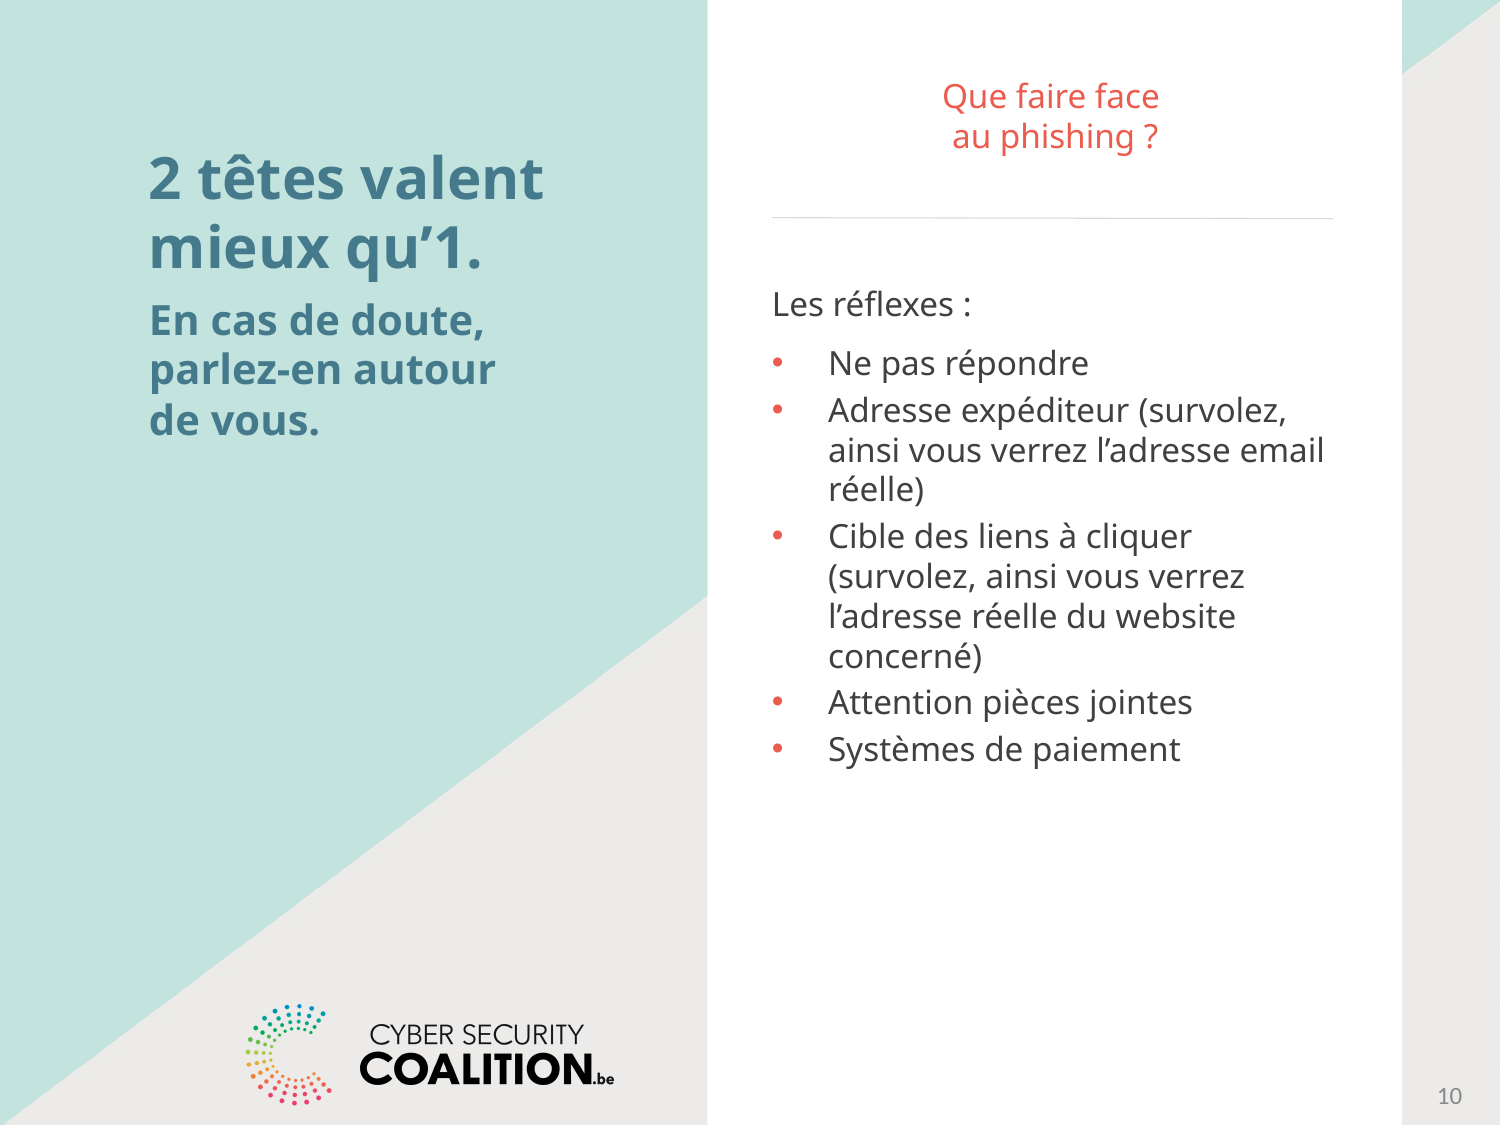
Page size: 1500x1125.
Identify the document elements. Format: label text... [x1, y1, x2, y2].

picture [0, 0, 1500, 1125]
list Les réflexes : Ne pas répondre Adresse expéditeur (survolez, ainsi vous verrez l’adresse email réelle) Cible des liens à cliquer (survolez, ainsi vous verrez l’adresse réelle du website concerné) Attention pièces jointes Systèmes de paiement [756, 275, 1349, 1018]
text_box [934, 105, 966, 156]
slide_number 10 [1400, 1063, 1500, 1125]
text_box 2 têtes valent mieux qu’1. En cas de doute, parlez-en autour de vous. [134, 133, 566, 451]
title Que faire face au phishing ? [750, 67, 1362, 163]
